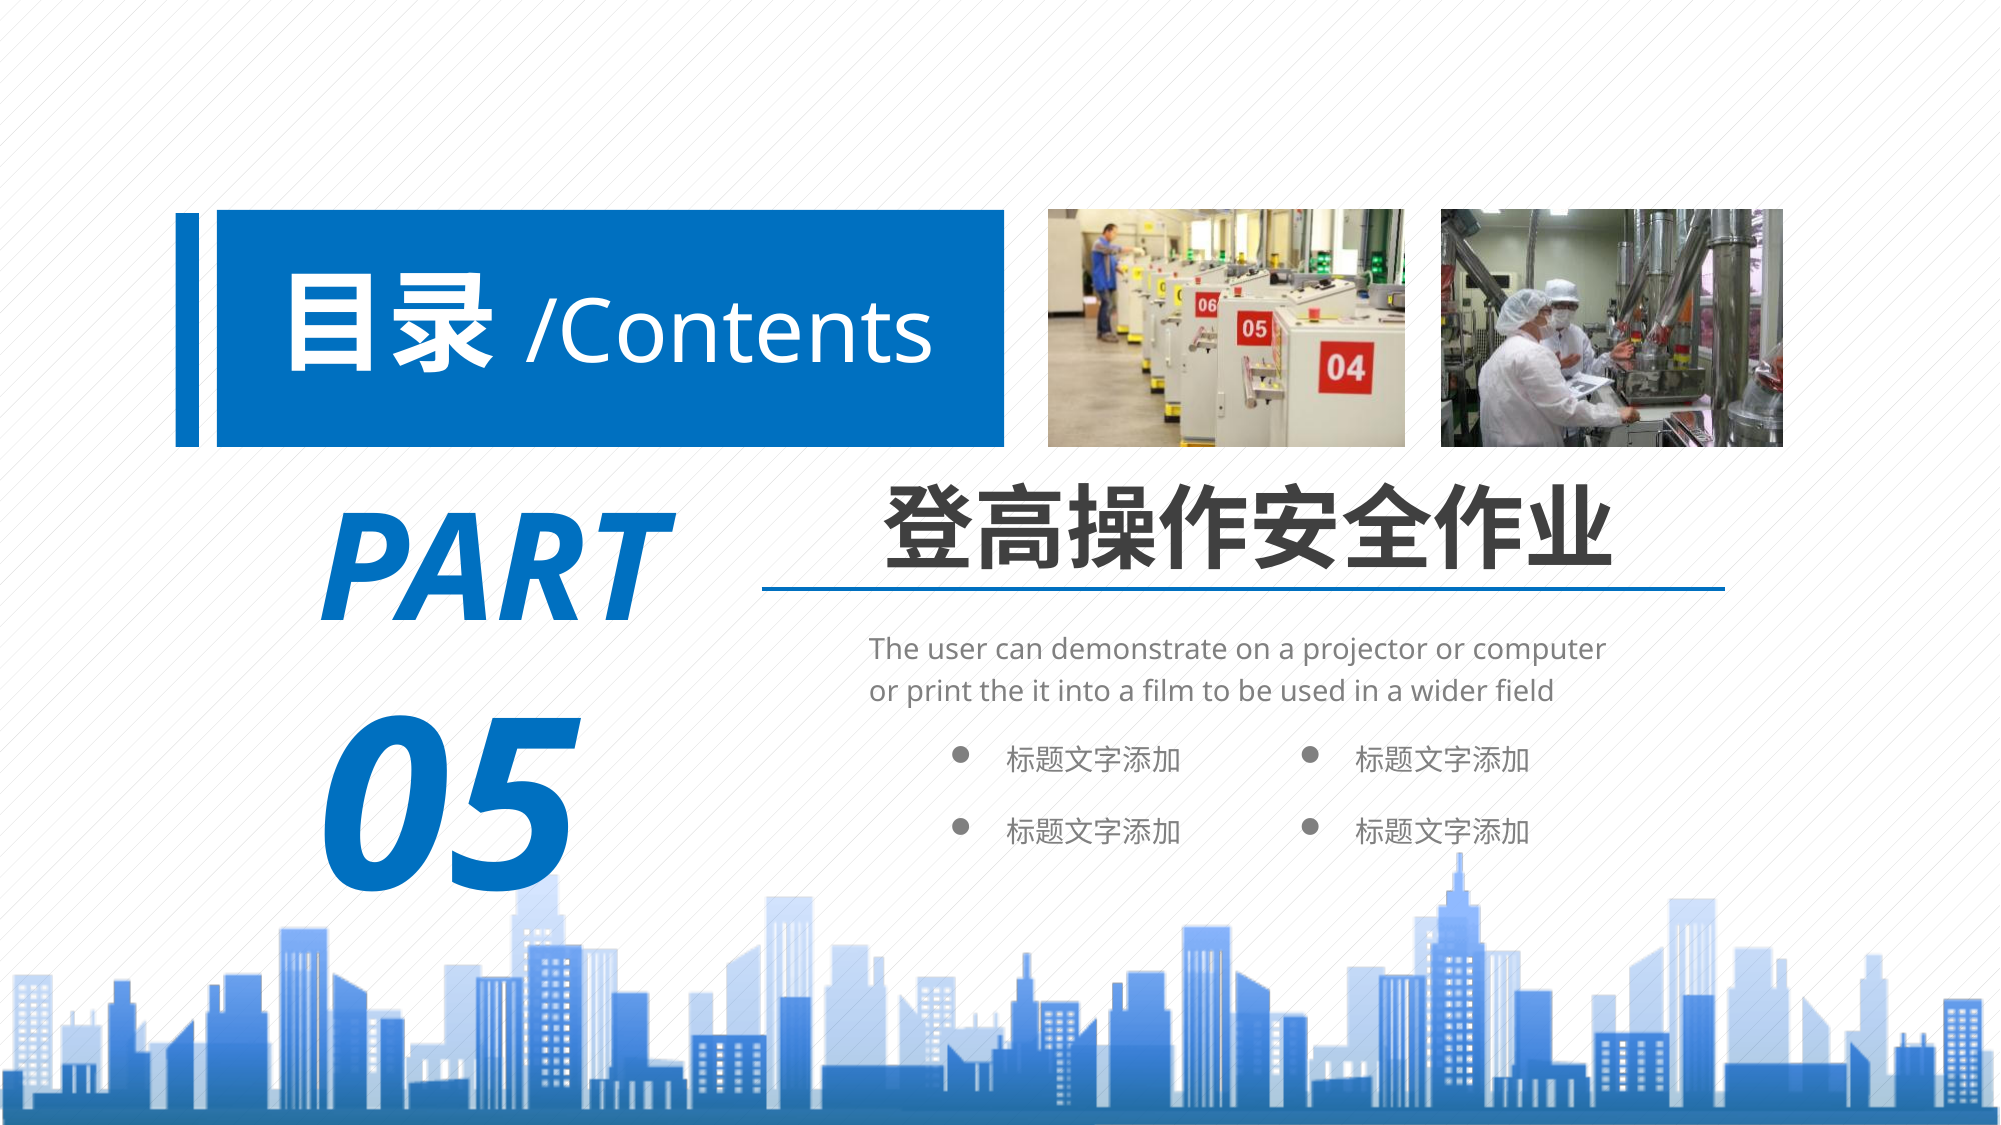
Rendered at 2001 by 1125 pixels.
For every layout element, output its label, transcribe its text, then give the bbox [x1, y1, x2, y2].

text_box 登高操作安全作业 [867, 462, 1632, 588]
text_box 标题文字添加 [1284, 733, 1547, 784]
picture [1048, 209, 1405, 448]
picture [1441, 209, 1783, 448]
text_box 标题文字添加 [935, 806, 1197, 856]
text_box [174, 212, 200, 448]
text_box The user can demonstrate on a projector or computer or print the it into a film to be used in a wider field [854, 616, 1639, 715]
picture [0, 782, 2000, 1125]
text_box 标题文字添加 [935, 733, 1197, 784]
text_box 目录/Contents [261, 244, 1048, 392]
text_box [216, 209, 1005, 448]
text_box PART 05 [302, 462, 682, 946]
text_box 标题文字添加 [1284, 806, 1547, 856]
